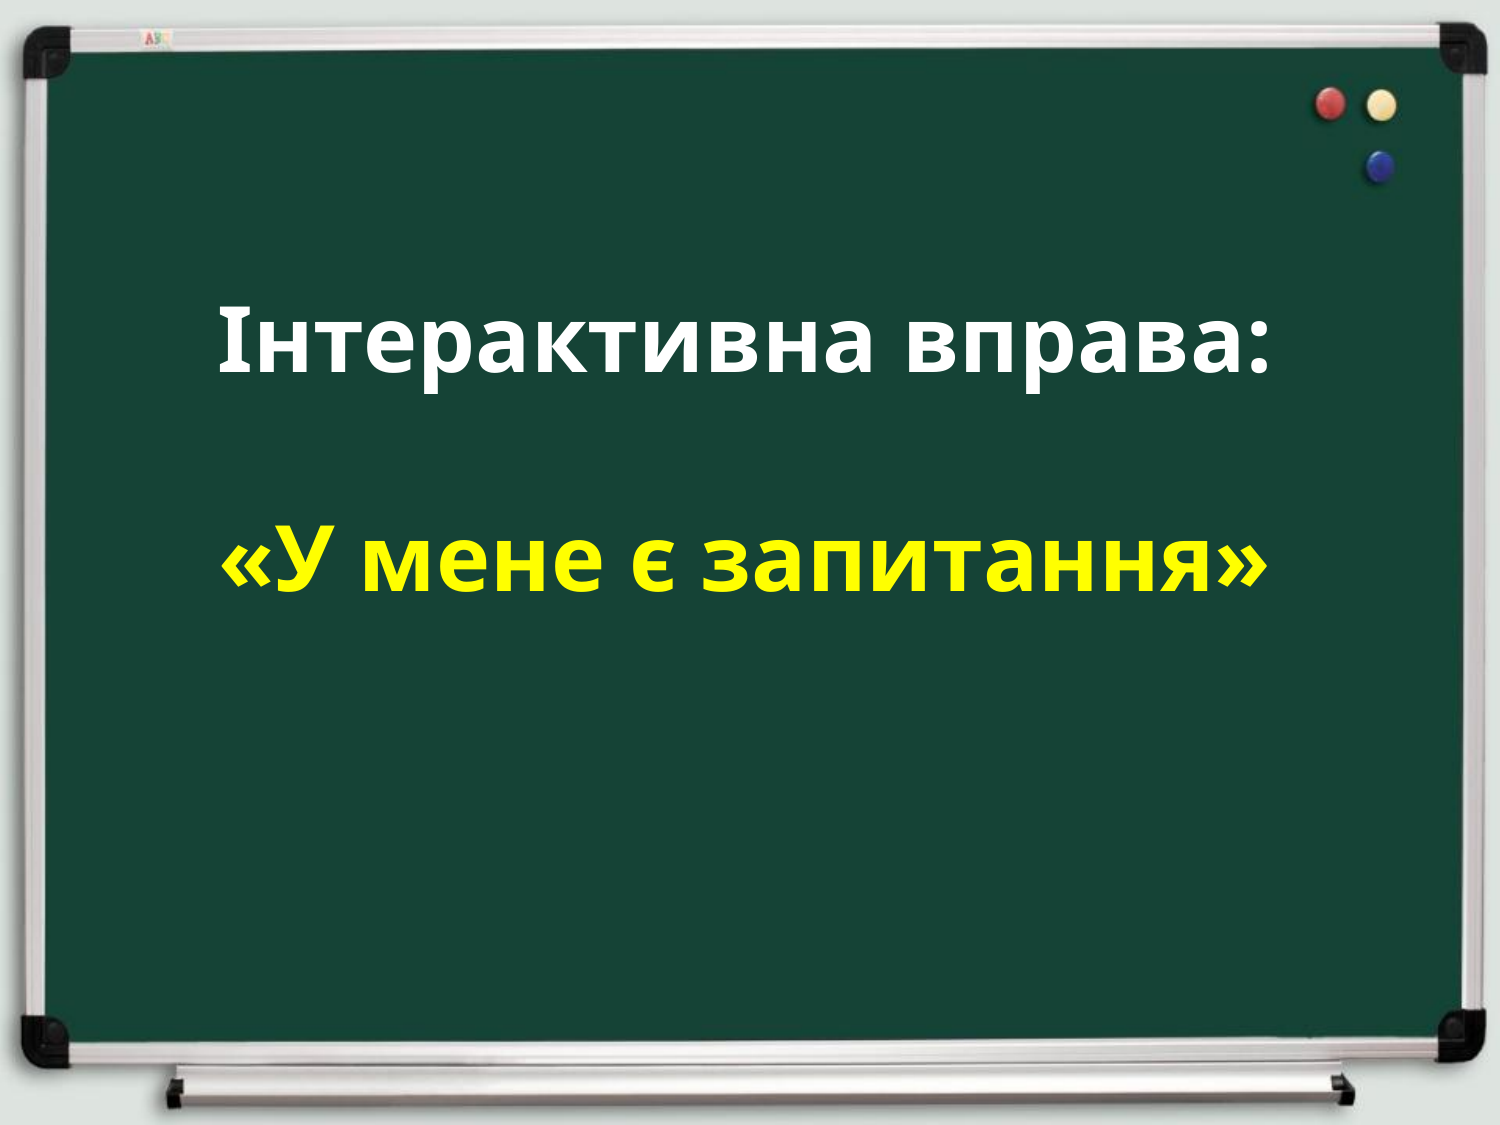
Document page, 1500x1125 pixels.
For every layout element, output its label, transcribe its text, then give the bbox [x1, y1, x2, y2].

title Інтерактивна вправа: «У мене є запитання» [70, 351, 1421, 540]
picture [0, 0, 1500, 1125]
